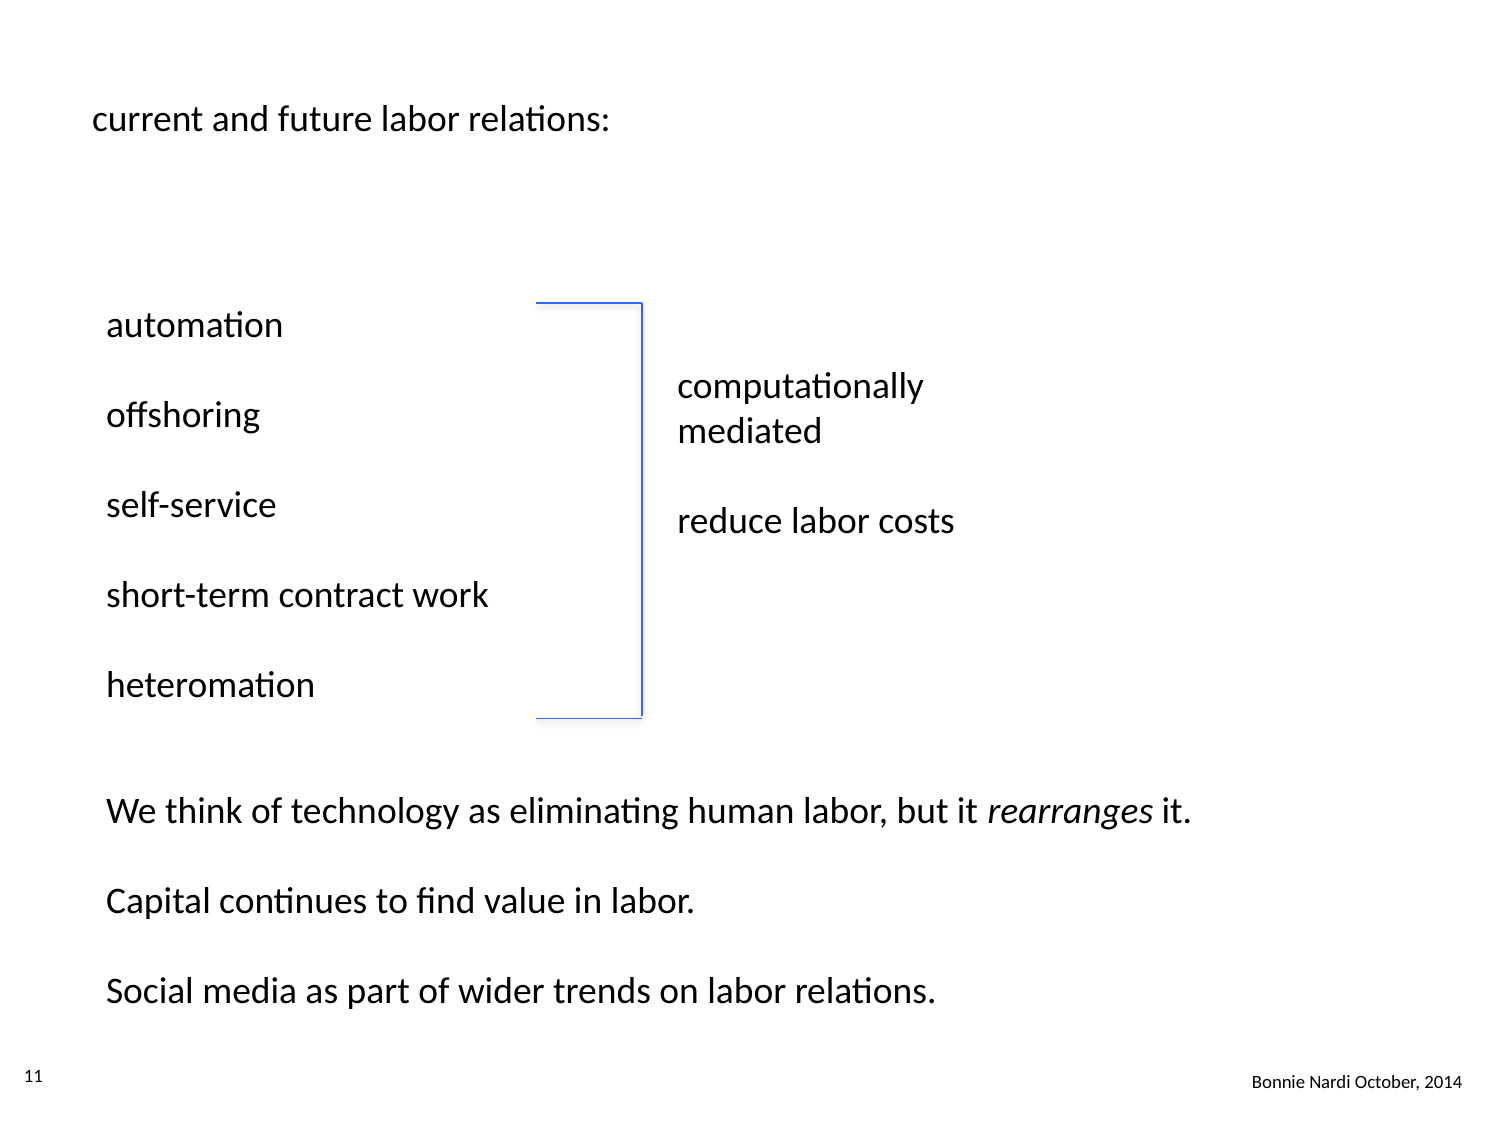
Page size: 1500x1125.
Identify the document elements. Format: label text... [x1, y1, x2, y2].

text_box automation offshoring self-service short-term contract work heteromation [91, 247, 1405, 848]
title current and future labor relations: [77, 48, 1353, 186]
text_box We think of technology as eliminating human labor, but it rearranges it. Capital continues to find value in labor. Social media as part of wider trends on labor relations. [91, 778, 1338, 1019]
text_box computationally mediated reduce labor costs [662, 354, 972, 549]
text_box Bonnie Nardi October, 2014 [1237, 1061, 1478, 1100]
text_box 11 [9, 1056, 118, 1094]
